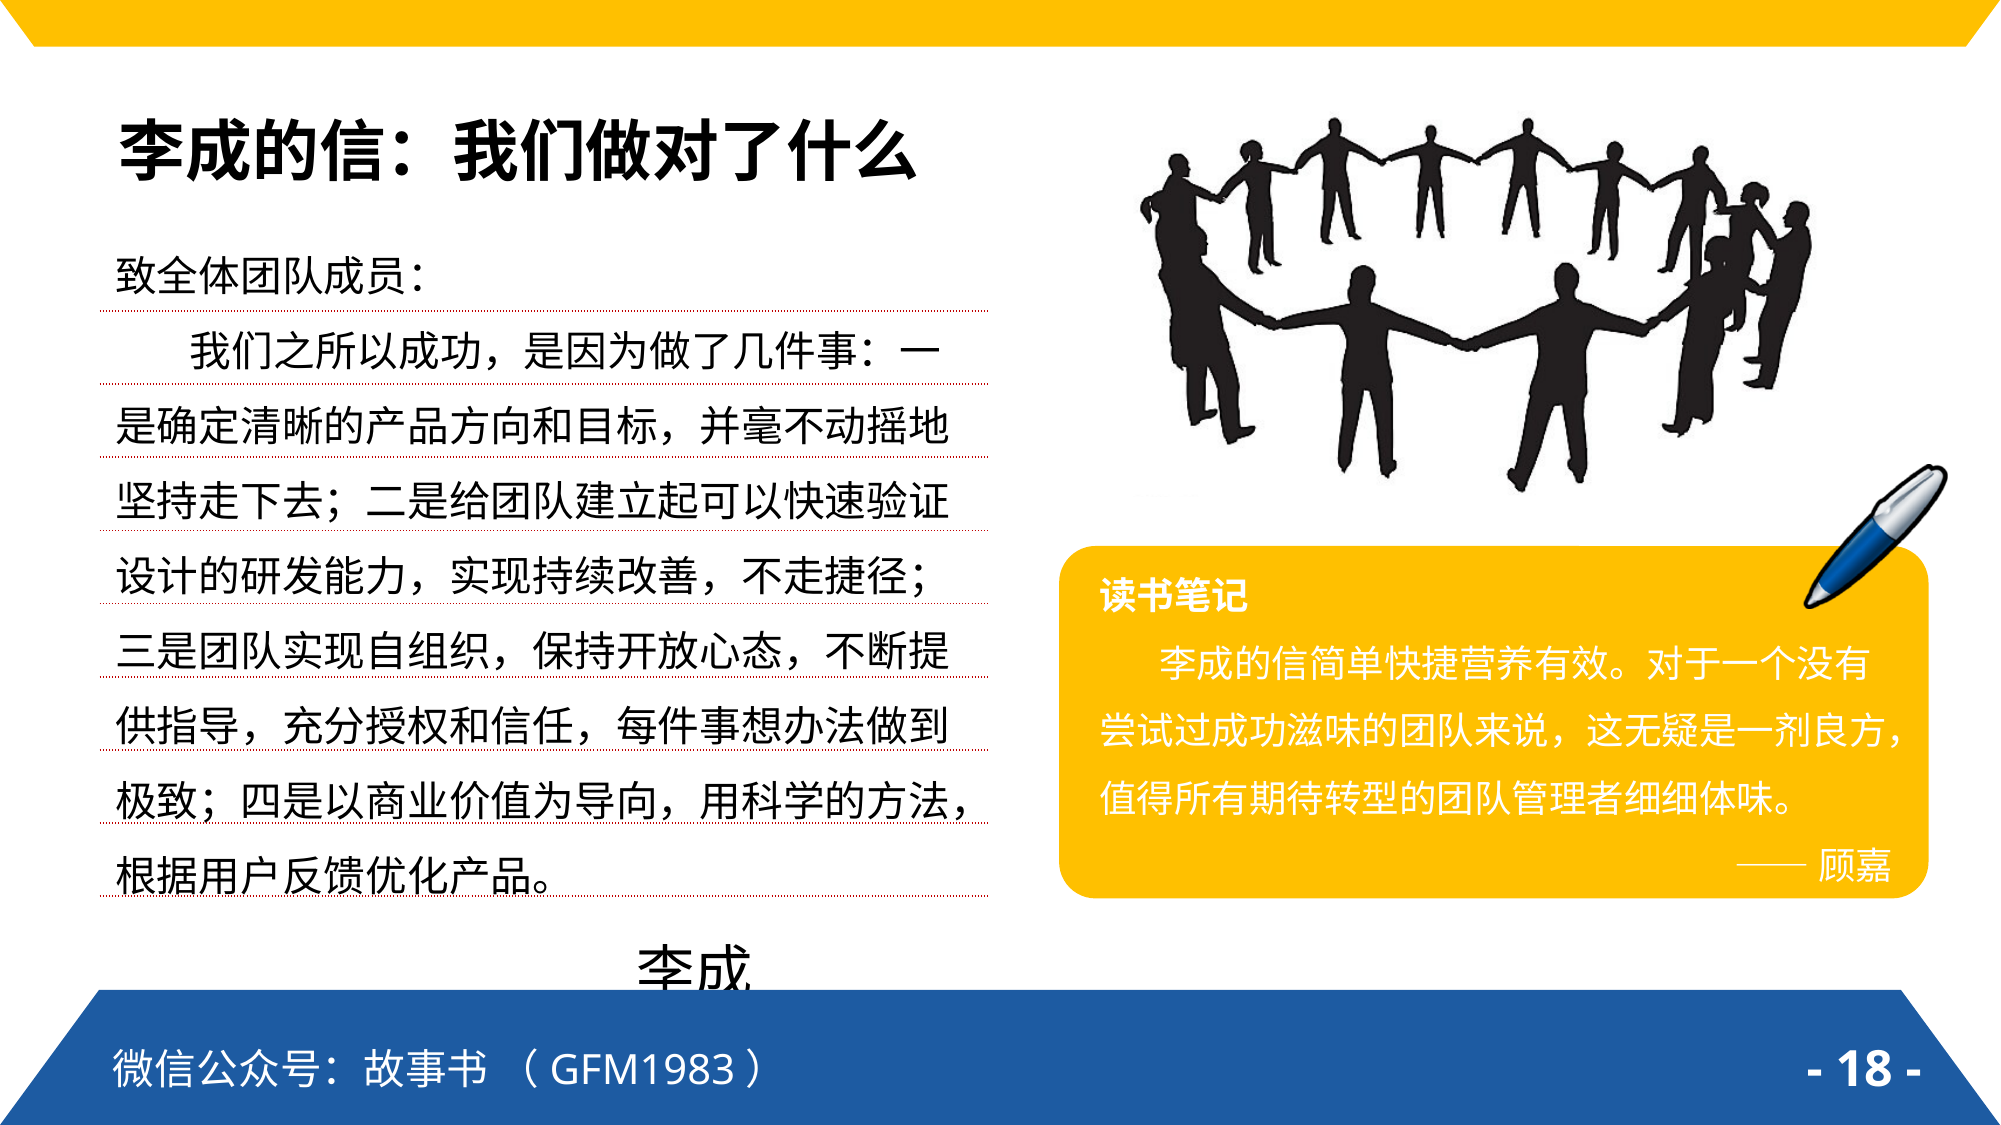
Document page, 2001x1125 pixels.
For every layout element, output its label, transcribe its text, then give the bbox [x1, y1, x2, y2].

text_box 李成的信：我们做对了什么 [104, 101, 935, 197]
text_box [1059, 545, 1929, 899]
picture [1124, 101, 1948, 609]
text_box [0, 0, 2000, 48]
text_box - 18 - [1791, 1029, 1937, 1105]
text_box [0, 988, 2000, 1125]
text_box 微信公众号：故事书 （GFM1983） [98, 1035, 803, 1100]
text_box 致全体团队成员： 我们之所以成功，是因为做了几件事：一是确定清晰的产品方向和目标，并毫不动摇地坚持走下去；二是给团队建立起可以快速验证设计的研发能力，实现持续改善，不走捷径；三是团队实现自组织，保持开放心态，不断提供指导，充分授权和信任，每件事想办法做到极致；四是以商业价值为导向，用科学的方法，根据用户反馈优化产品。 李成 [100, 217, 993, 988]
